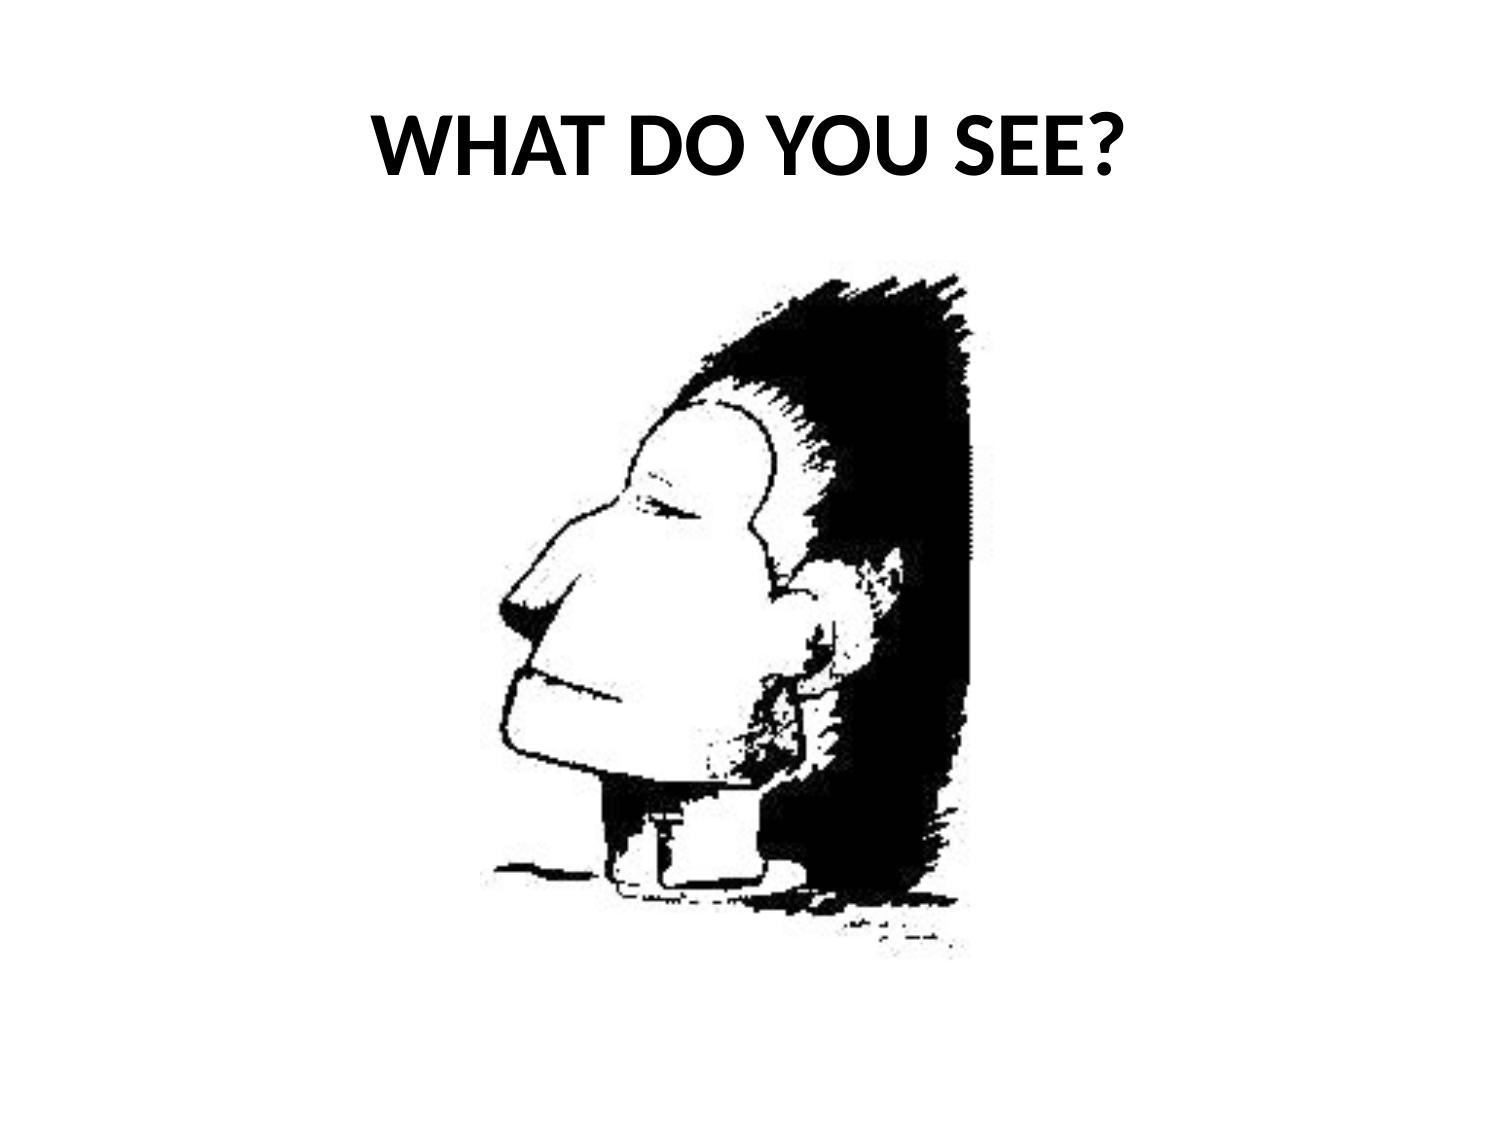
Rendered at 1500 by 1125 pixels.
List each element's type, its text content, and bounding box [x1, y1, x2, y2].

title WHAT DO YOU SEE? [75, 45, 1425, 233]
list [480, 260, 997, 975]
